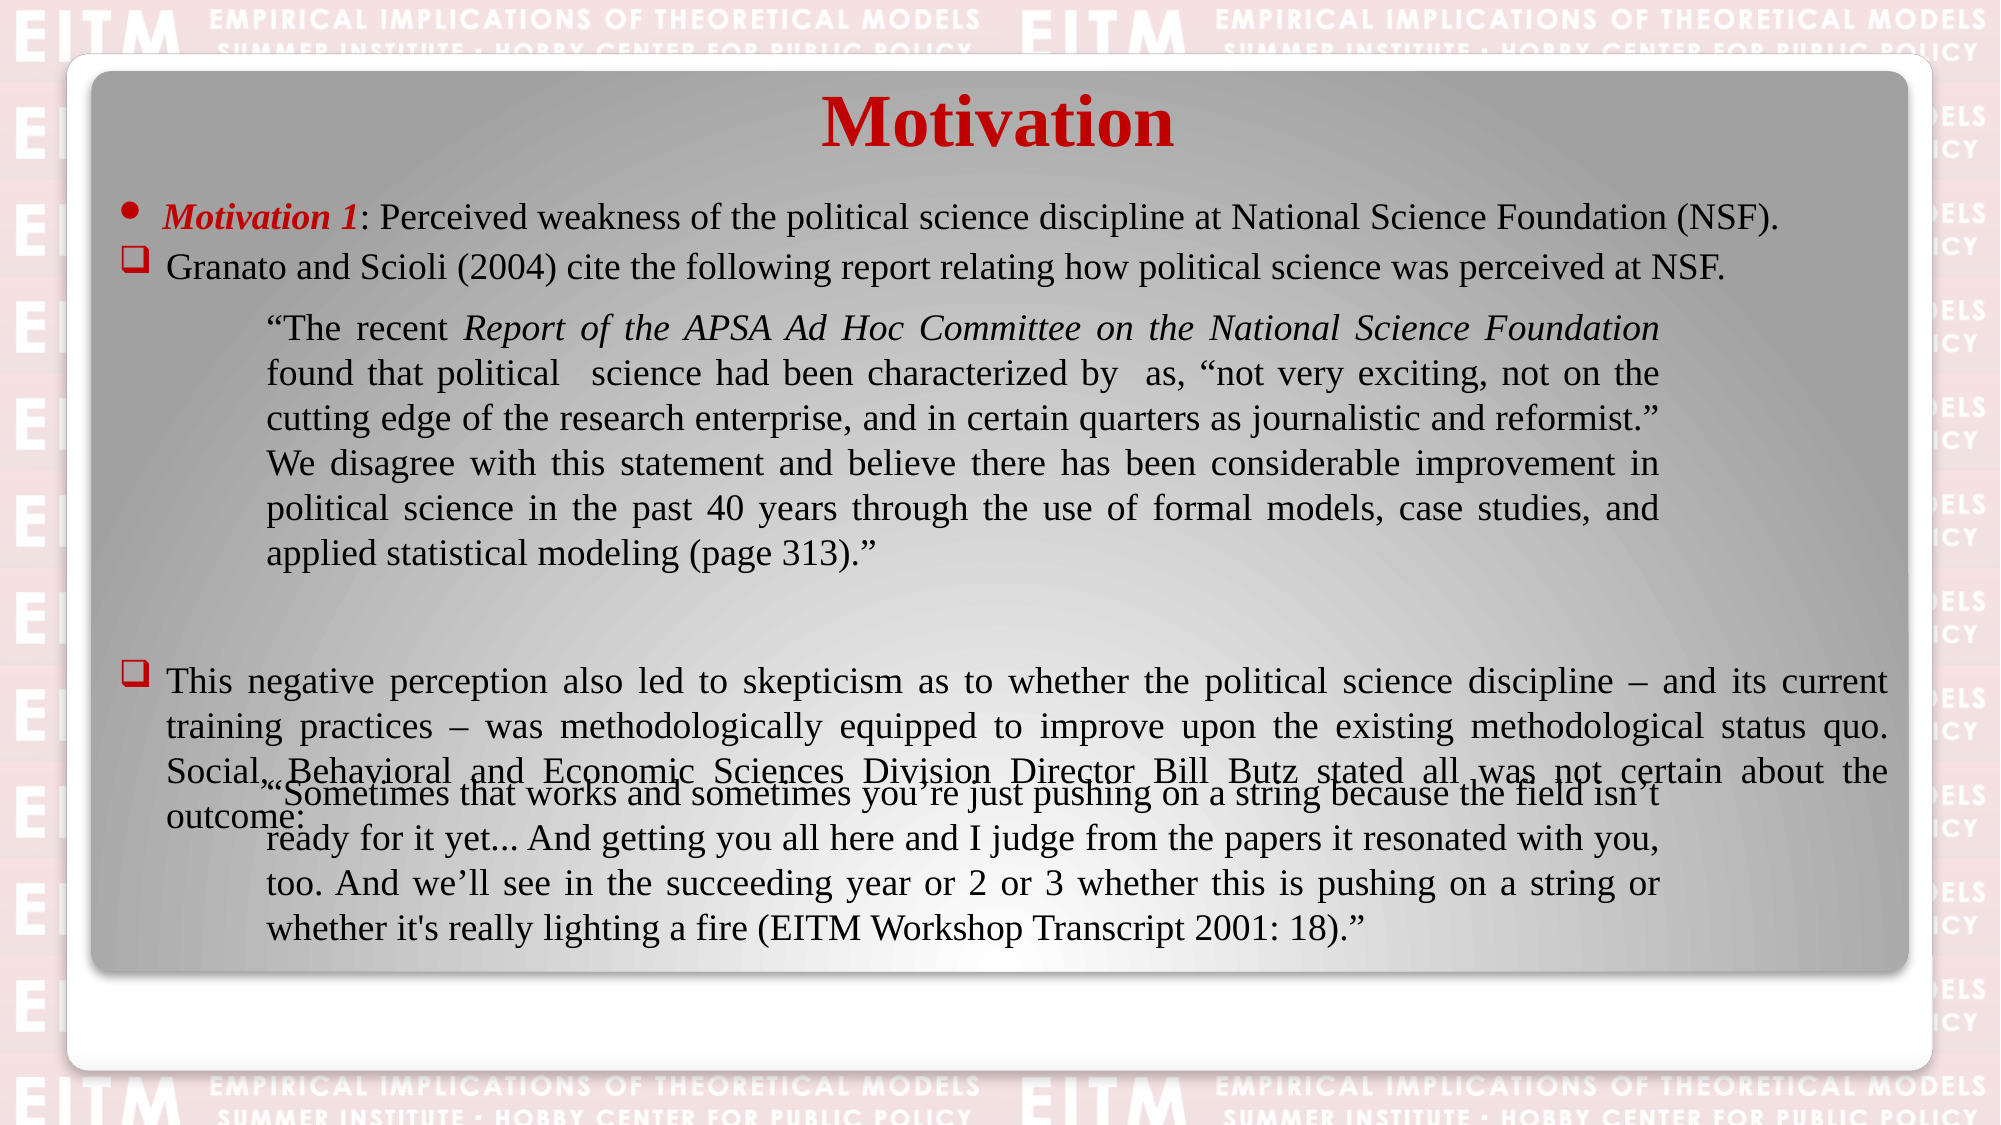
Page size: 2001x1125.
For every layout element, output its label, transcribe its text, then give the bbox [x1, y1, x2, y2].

text_box “Sometimes that works and sometimes you’re just pushing on a string because the field isn’t ready for it yet... And getting you all here and I judge from the papers it resonated with you, too. And we’ll see in the succeeding year or 2 or 3 whether this is pushing on a string or whether it's really lighting a fire (EITM Workshop Transcript 2001: 18).” [251, 760, 1677, 956]
title Motivation [103, 0, 1894, 170]
text_box “The recent Report of the APSA Ad Hoc Committee on the National Science Foundation found that political science had been characterized by as, “not very exciting, not on the cutting edge of the research enterprise, and in certain quarters as journalistic and reformist.” We disagree with this statement and believe there has been considerable improvement in political science in the past 40 years through the use of formal models, case studies, and applied statistical modeling (page 313).” [251, 295, 1677, 580]
list Motivation 1: Perceived weakness of the political science discipline at National Science Foundation (NSF). Granato and Scioli (2004) cite the following report relating how political science was perceived at NSF. This negative perception also led to skepticism as to whether the political science discipline – and its current training practices – was methodologically equipped to improve upon the existing methodological status quo. Social, Behavioral and Economic Sciences Division Director Bill Butz stated all was not certain about the outcome: [88, 176, 1907, 952]
